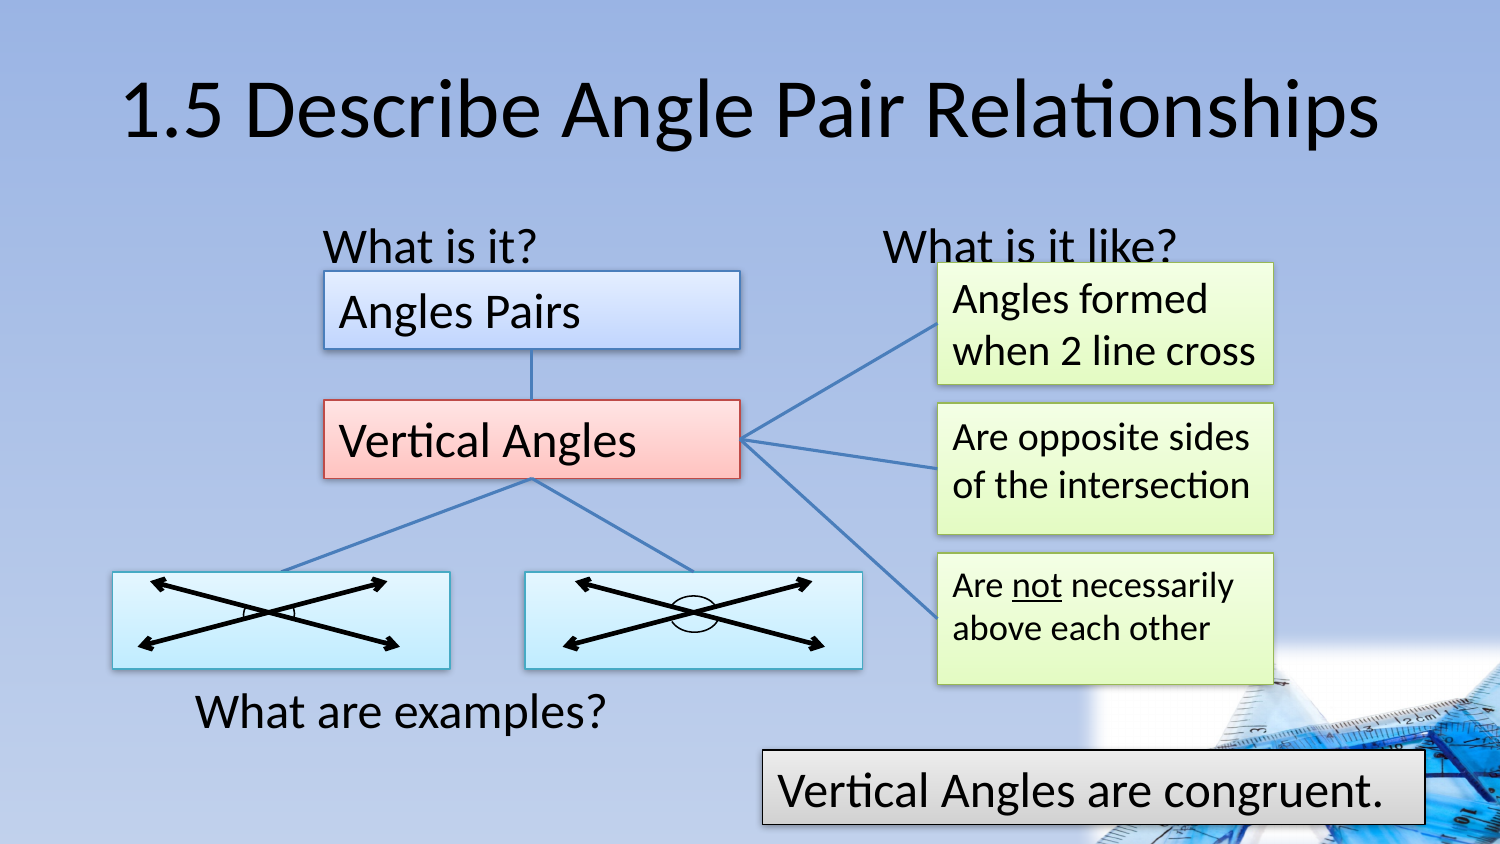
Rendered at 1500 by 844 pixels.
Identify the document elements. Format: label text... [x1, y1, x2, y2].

picture [1102, 656, 1500, 838]
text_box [323, 270, 734, 401]
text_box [739, 402, 1274, 439]
picture [1426, 821, 1468, 831]
text_box What is it? [307, 206, 740, 281]
text_box What are examples? [180, 678, 980, 747]
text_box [739, 262, 1274, 402]
text_box Vertical Angles are congruent. [762, 749, 1426, 825]
title 1.5 Describe Angle Pair Relationships [75, 33, 1425, 175]
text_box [112, 478, 522, 670]
text_box Vertical Angles [323, 408, 733, 476]
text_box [524, 478, 863, 670]
text_box What is it like? [867, 206, 1300, 281]
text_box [739, 439, 1274, 685]
